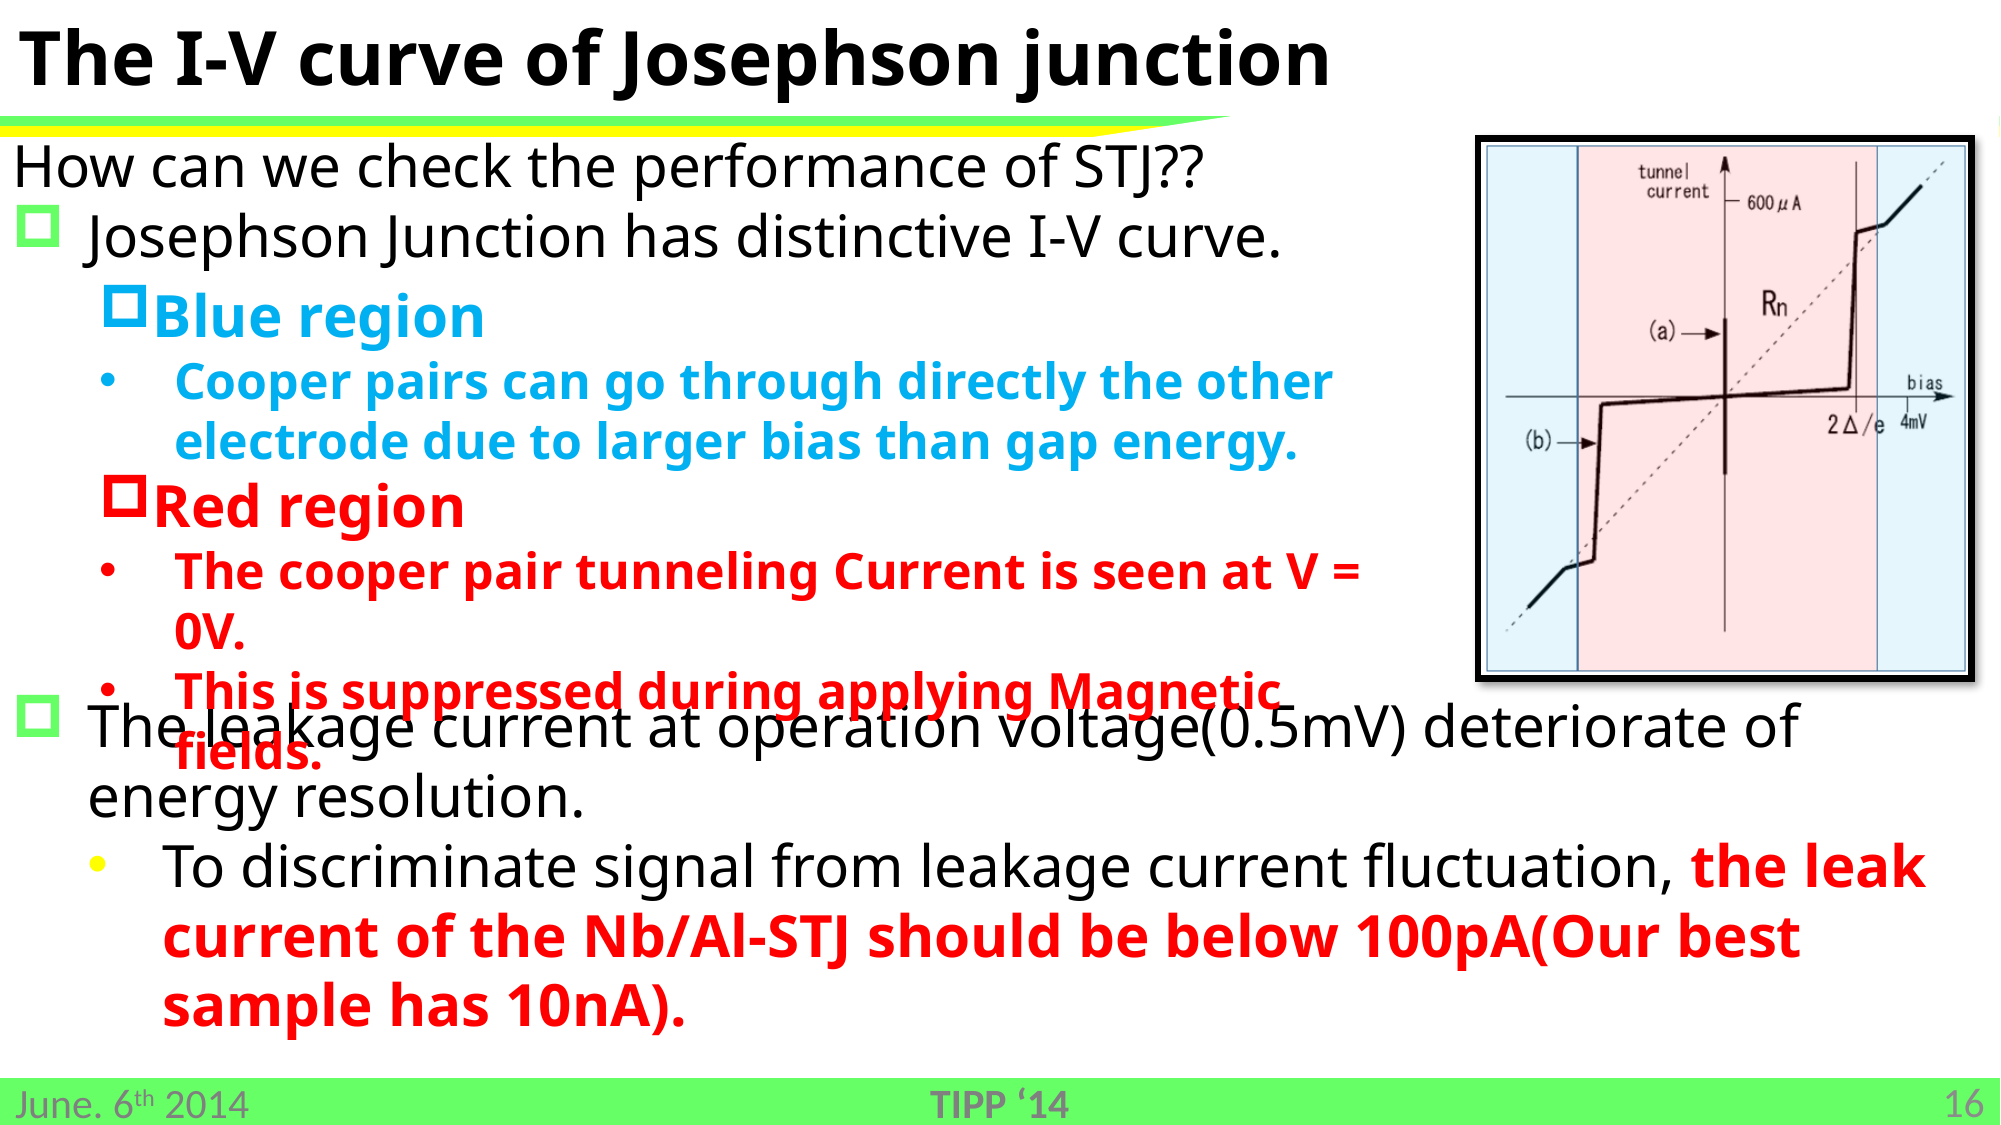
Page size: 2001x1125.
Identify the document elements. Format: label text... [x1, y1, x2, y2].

text_box [0, 116, 1191, 121]
text_box TIPP ‘14 [0, 1071, 2000, 1125]
text_box Blue region Cooper pairs can go through directly the other electrode due to larger bias than gap energy. Red region The cooper pair tunneling Current is seen at V = 0V. This is suppressed during applying Magnetic fields. [84, 271, 1454, 787]
text_box The I-V curve of Josephson junction [3, 2, 2000, 120]
picture [1481, 141, 1969, 676]
text_box How can we check the performance of STJ?? Josephson Junction has distinctive I-V curve. The leakage current at operation voltage(0.5mV) deteriorate of energy resolution. To discriminate signal from leakage current fluctuation, the leak current of the Nb/Al-STJ should be below 100pA(Our best sample has 10nA). [0, 121, 2000, 1046]
